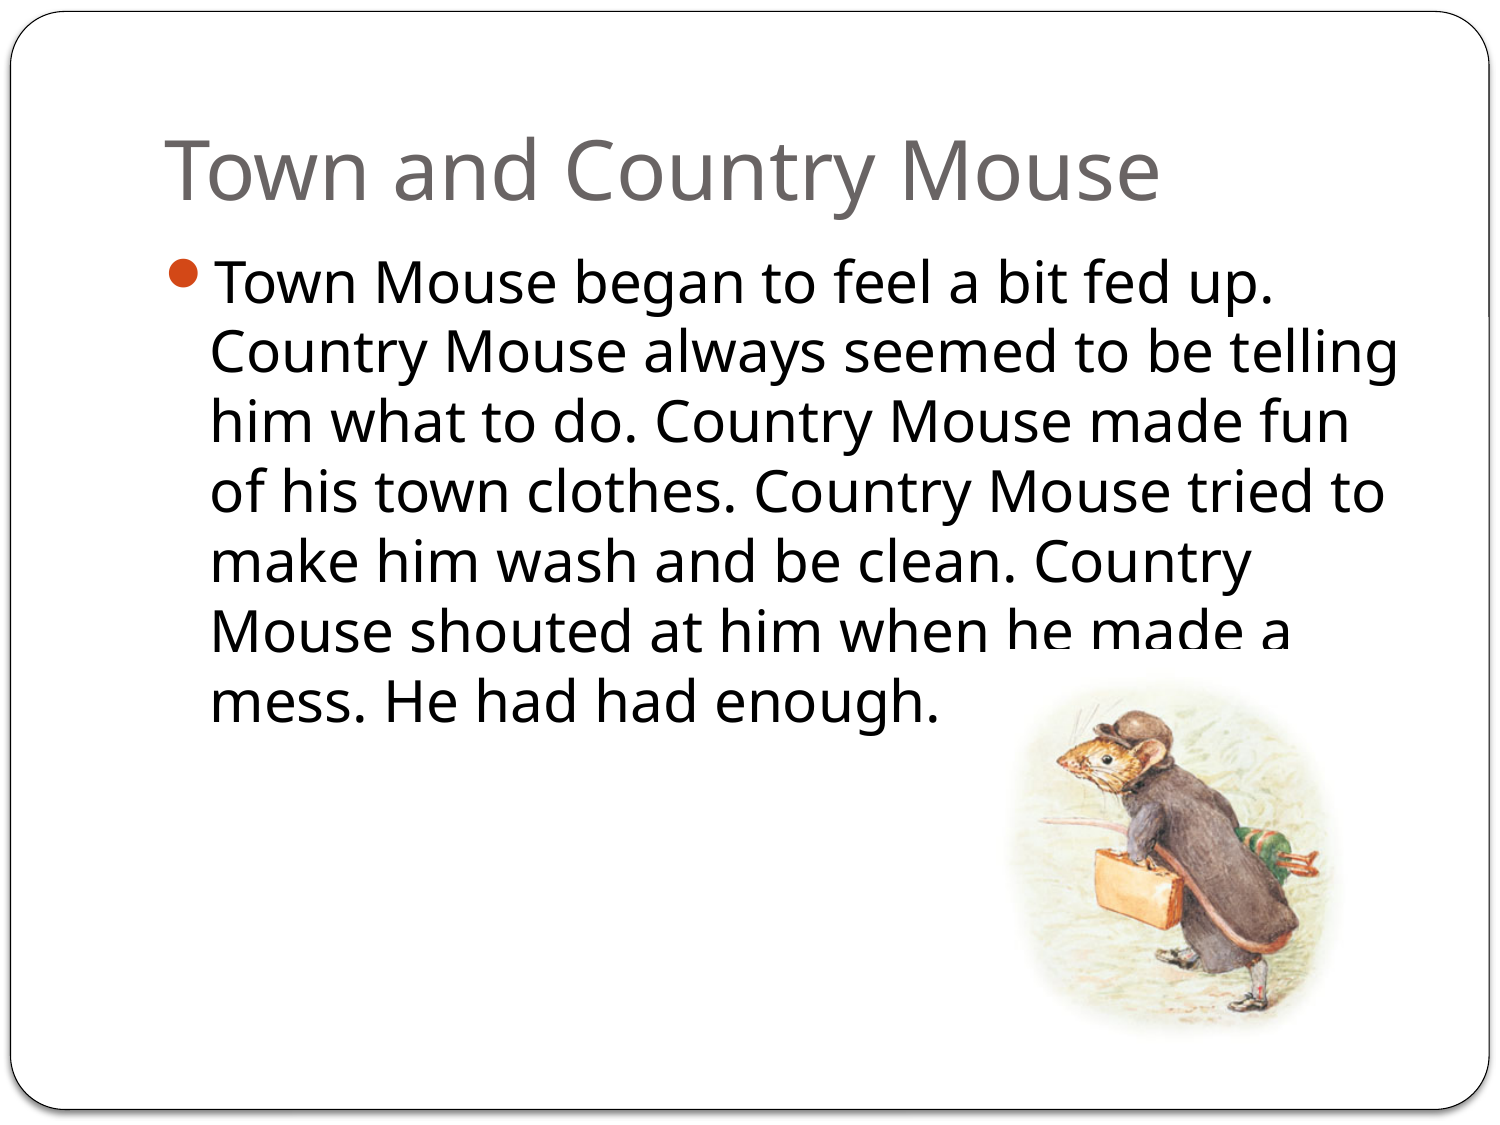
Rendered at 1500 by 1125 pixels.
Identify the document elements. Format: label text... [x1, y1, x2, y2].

picture [987, 649, 1360, 1060]
title Town and Country Mouse [150, 45, 1425, 233]
list Town Mouse began to feel a bit fed up. Country Mouse always seemed to be telling him what to do. Country Mouse made fun of his town clothes. Country Mouse tried to make him wash and be clean. Country Mouse shouted at him when he made a mess. He had had enough. [150, 237, 1425, 988]
